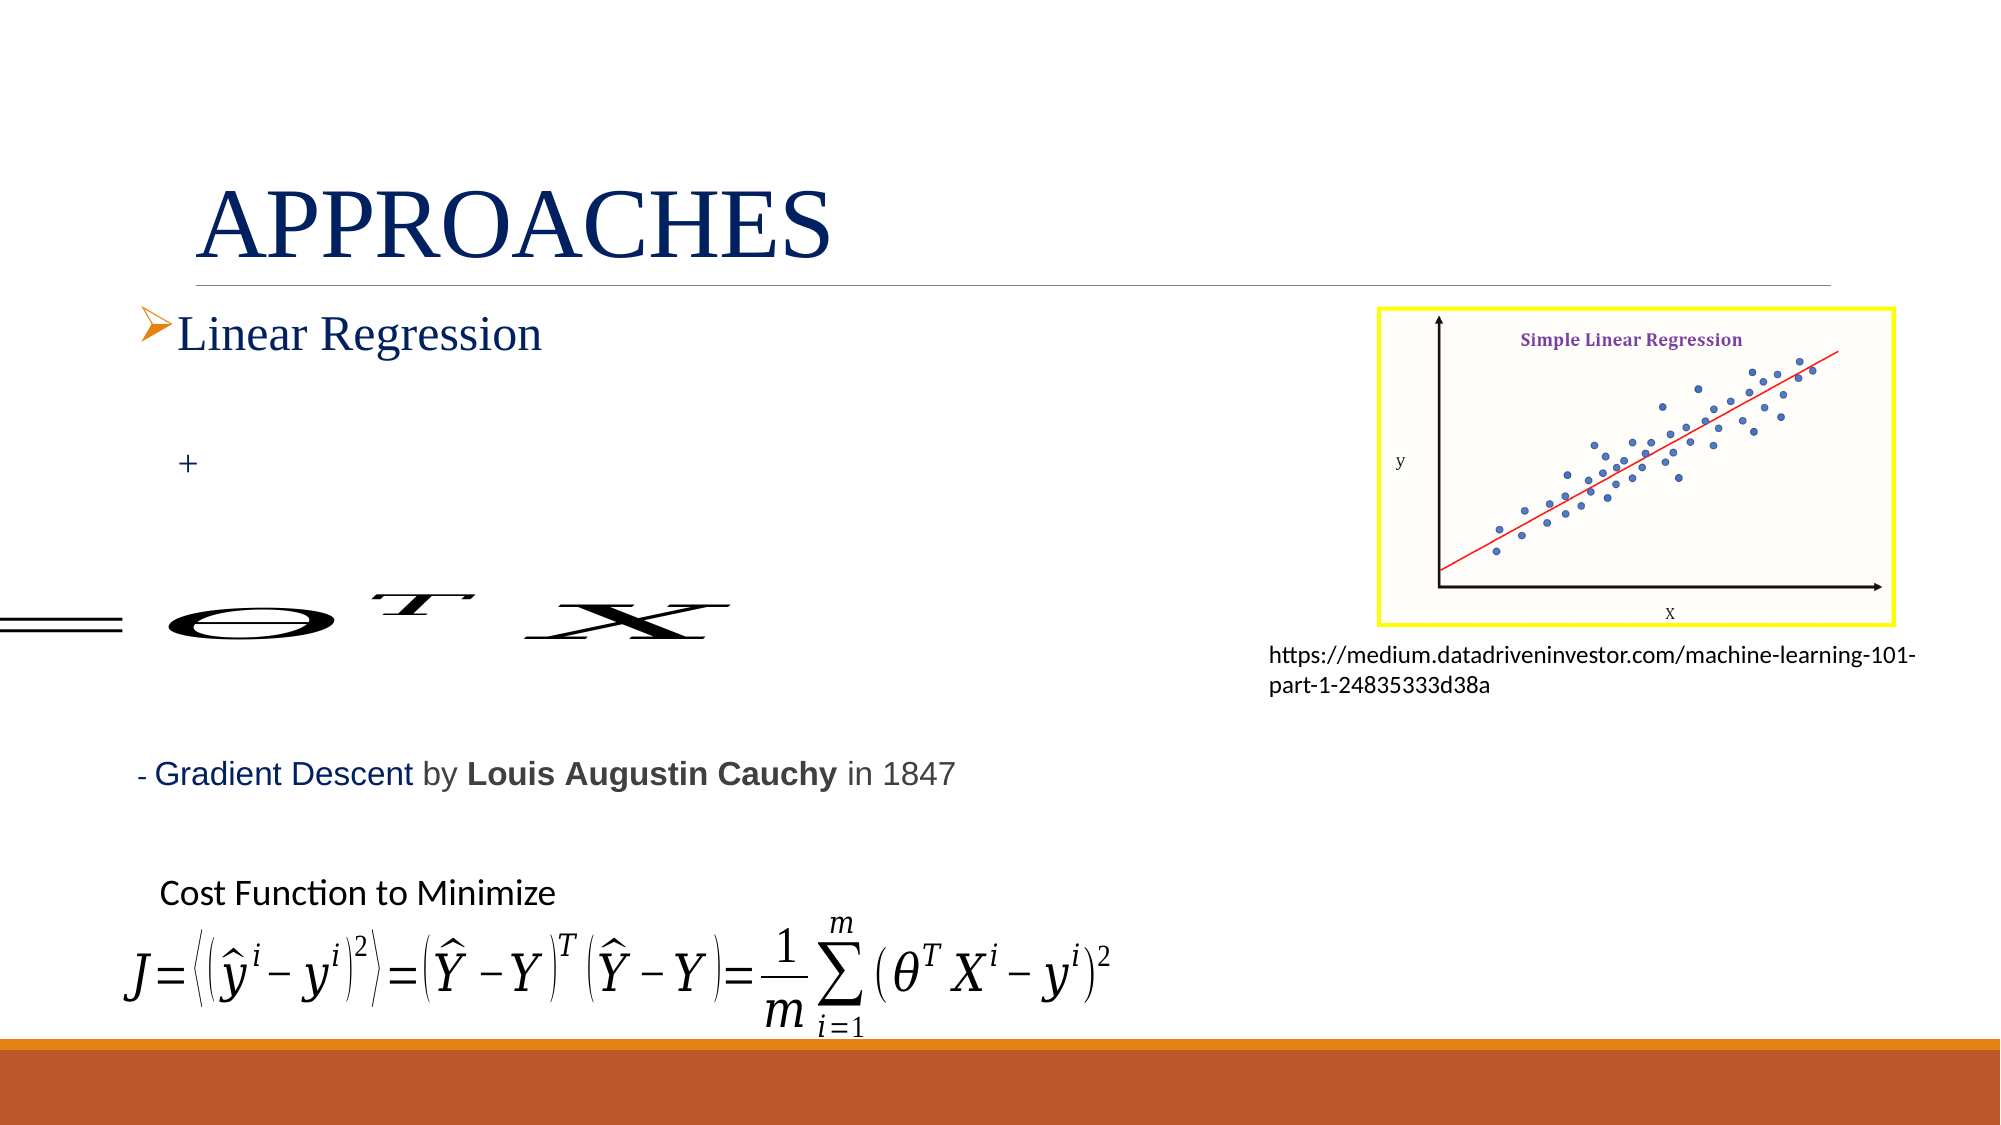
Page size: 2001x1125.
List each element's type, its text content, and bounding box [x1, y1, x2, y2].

text_box https://medium.datadriveninvestor.com/machine-learning-101-part-1-24835333d38a [1254, 631, 1980, 706]
list Linear Regression - Gradient Descent by Louis Augustin Cauchy in 1847 [137, 299, 1863, 1046]
title APPROACHES [180, 47, 1830, 285]
picture [1375, 301, 1898, 629]
text_box Cost Function to Minimize [145, 860, 810, 920]
